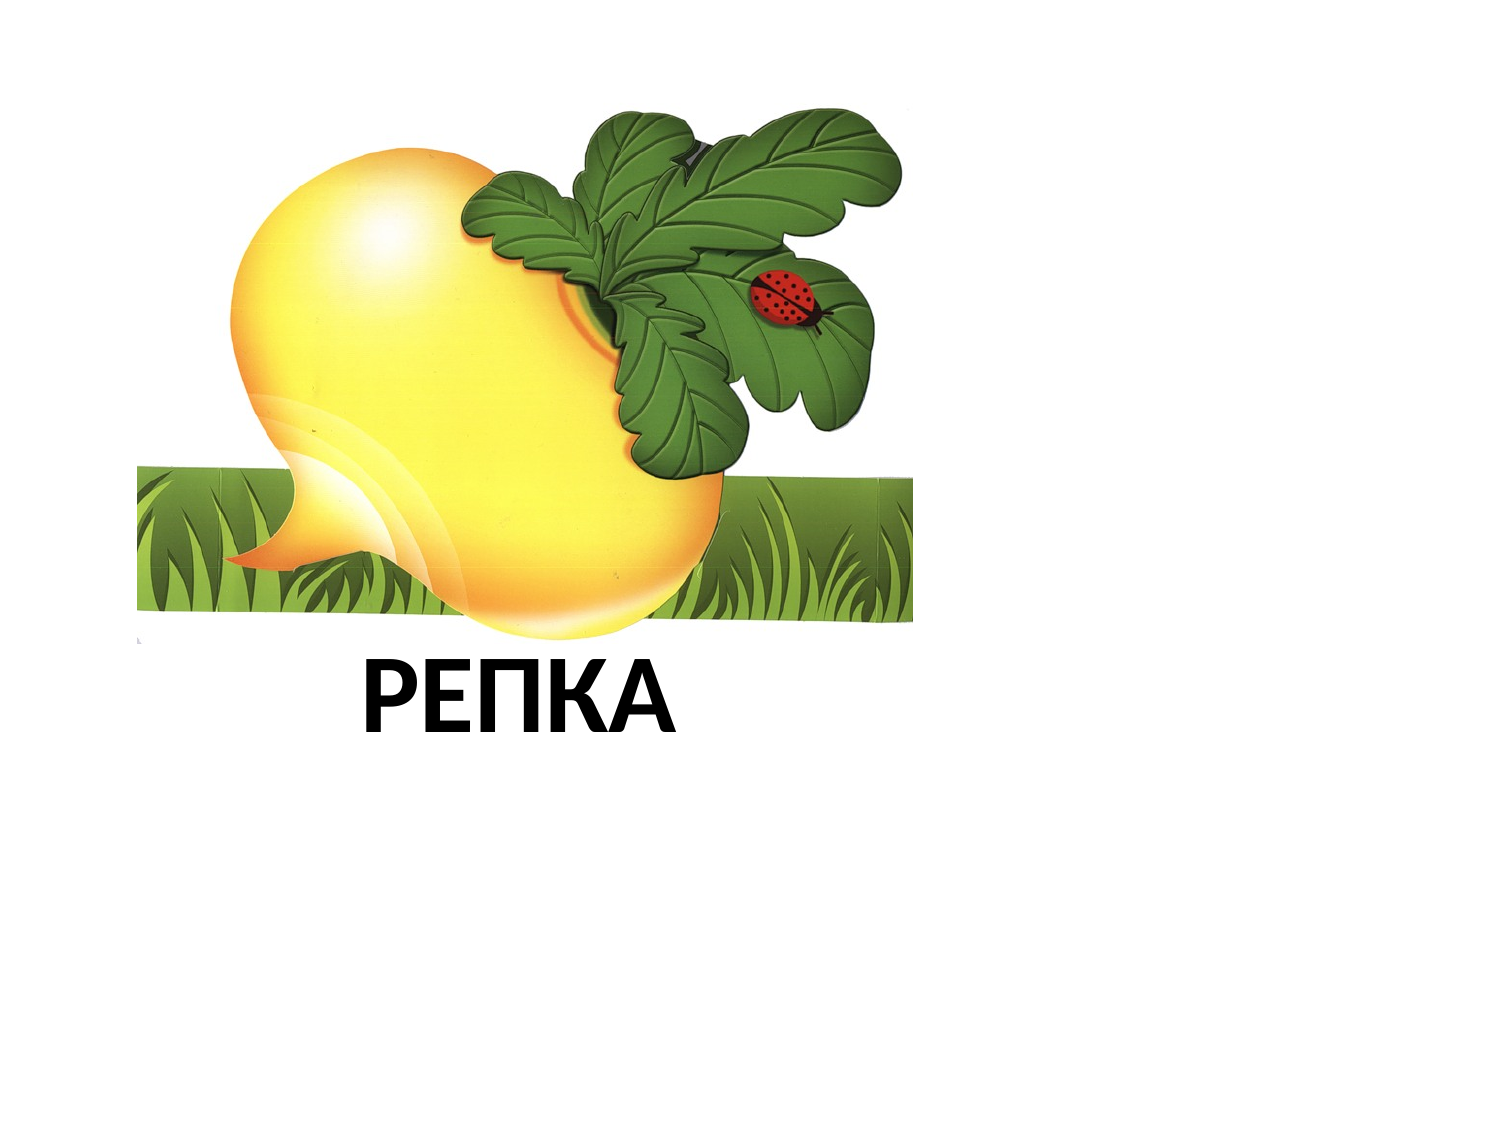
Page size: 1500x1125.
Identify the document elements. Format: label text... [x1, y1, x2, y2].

picture [137, 87, 913, 644]
text_box РЕПКА [137, 651, 900, 763]
